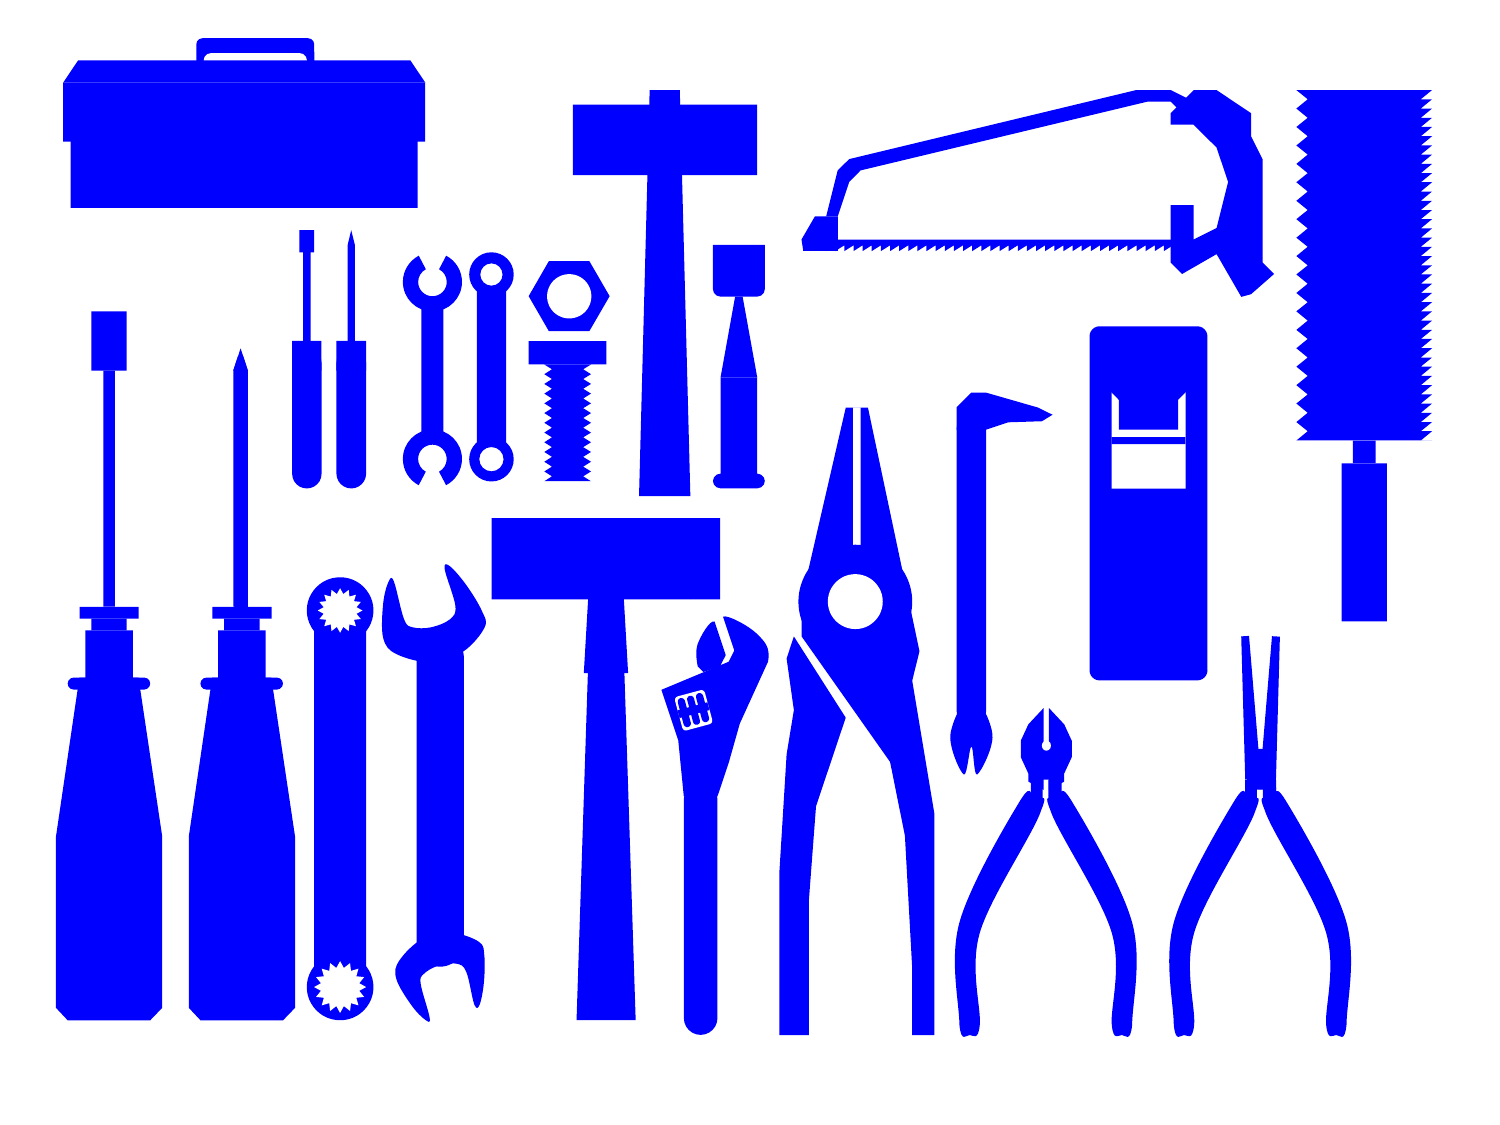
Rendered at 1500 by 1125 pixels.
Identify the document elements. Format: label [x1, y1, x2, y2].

text_box [380, 562, 495, 1021]
text_box [491, 518, 721, 1020]
text_box [402, 252, 462, 489]
text_box [336, 371, 367, 489]
text_box [712, 244, 765, 489]
text_box [306, 577, 374, 1021]
text_box [469, 252, 514, 482]
text_box [528, 261, 610, 332]
text_box [1163, 636, 1357, 1044]
text_box [292, 230, 322, 489]
text_box [347, 230, 355, 349]
text_box [188, 348, 296, 1021]
text_box [572, 90, 758, 497]
text_box [63, 38, 426, 209]
text_box [55, 311, 163, 1021]
text_box [779, 407, 935, 1036]
text_box [661, 613, 771, 1035]
text_box [1089, 326, 1208, 681]
text_box [336, 340, 367, 371]
text_box [949, 707, 1143, 1044]
text_box [801, 90, 1275, 297]
text_box [949, 392, 1053, 777]
text_box [1296, 90, 1433, 622]
text_box [528, 341, 572, 482]
